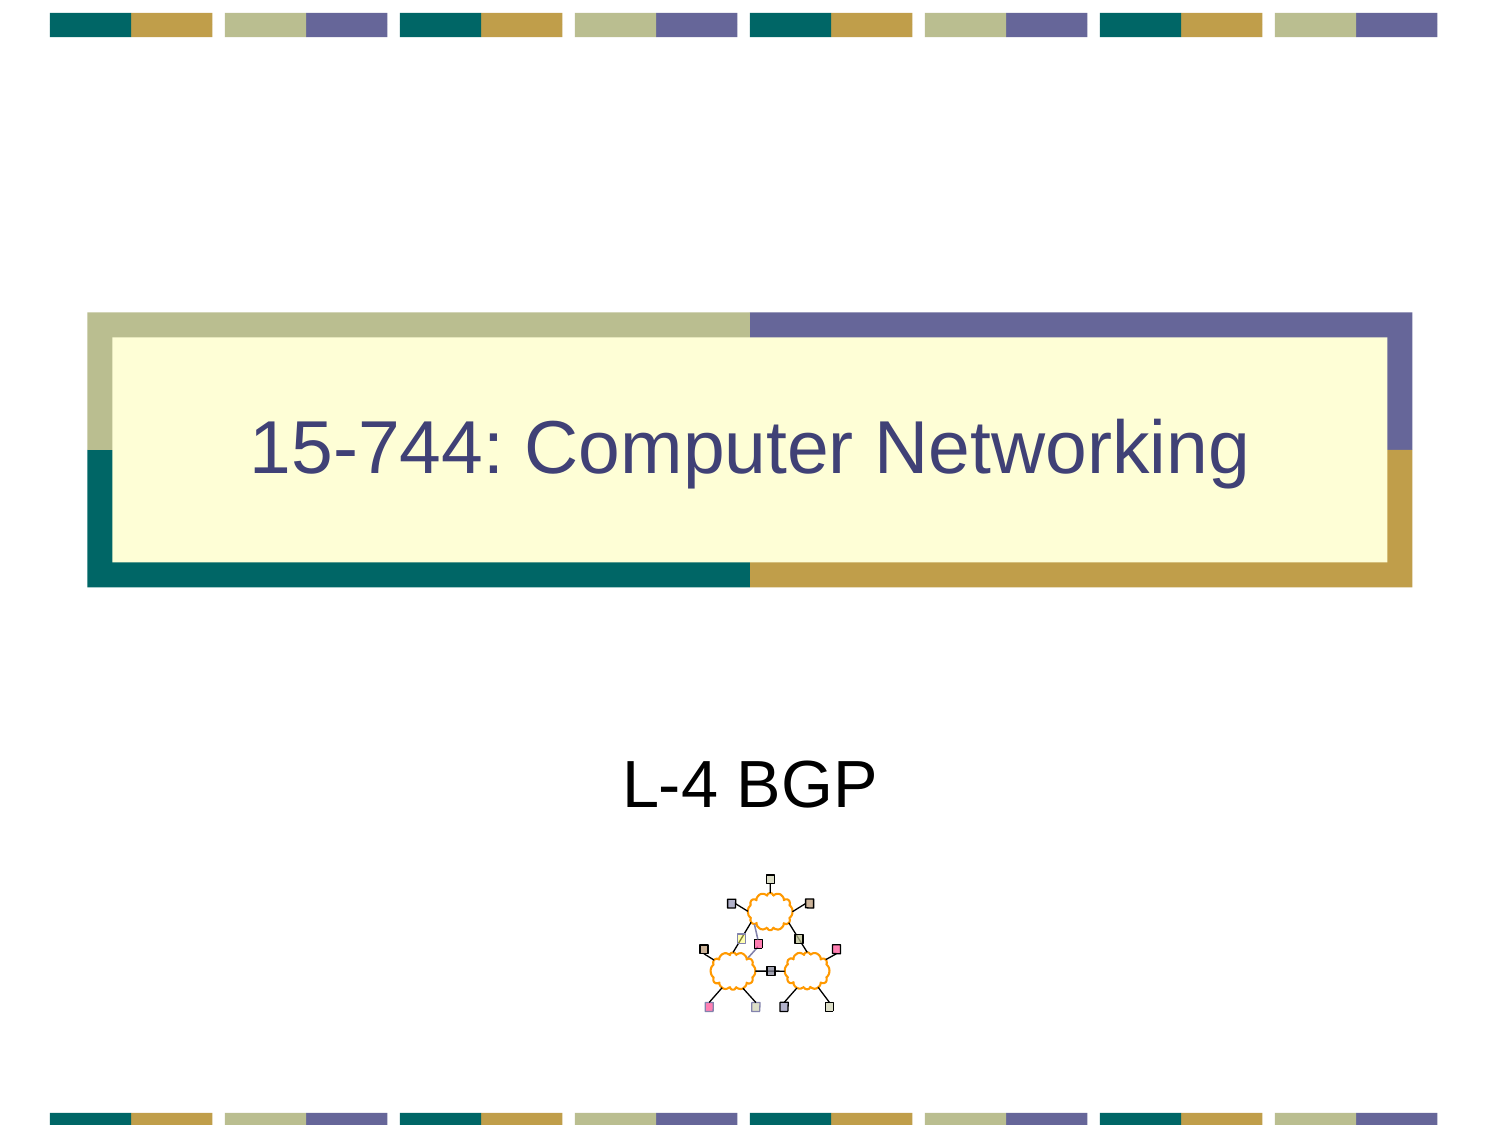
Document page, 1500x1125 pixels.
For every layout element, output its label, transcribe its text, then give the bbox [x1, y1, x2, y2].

title 15-744: Computer Networking [112, 349, 1388, 538]
subtitle L-4 BGP [224, 637, 1276, 926]
